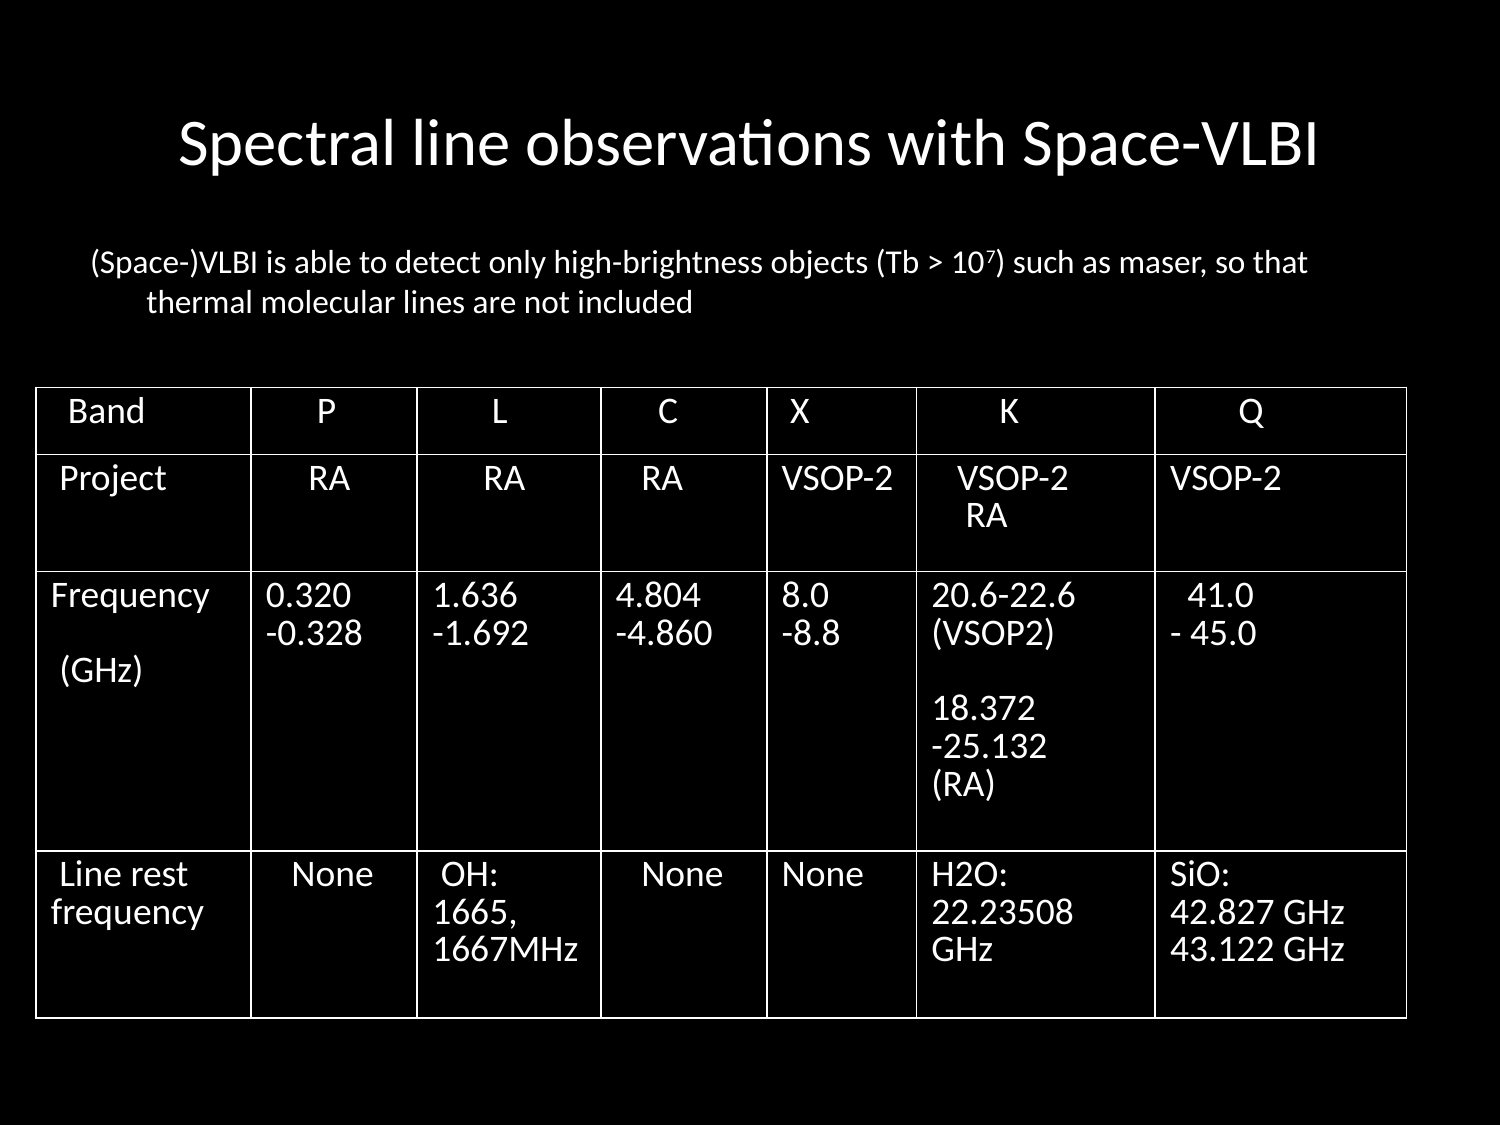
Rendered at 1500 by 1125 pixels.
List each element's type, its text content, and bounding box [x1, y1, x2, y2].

table_cell 20.6-22.6 (VSOP2) 18.372 -25.132 (RA) [917, 572, 1154, 850]
table_cell Project [37, 455, 250, 571]
table_cell 4.804 -4.860 [602, 572, 766, 850]
table_cell 0.320 -0.328 [252, 572, 416, 850]
table_cell 8.0 -8.8 [768, 572, 916, 850]
table_header K [917, 388, 1154, 454]
table_cell RA [418, 455, 600, 571]
list (Space-)VLBI is able to detect only high-brightness objects (Tb > 107) such as maser, so that thermal molecular lines are not included [75, 232, 1425, 358]
table_cell None [602, 852, 766, 1017]
table_header L [418, 388, 600, 454]
table_cell 41.0 - 45.0 [1156, 572, 1406, 850]
table_header C [602, 388, 766, 454]
table_cell VSOP-2 RA [917, 455, 1154, 571]
table_cell 1.636 -1.692 [418, 572, 600, 850]
table_cell Line rest frequency [37, 852, 250, 1017]
table_header Q [1156, 388, 1406, 454]
table_header P [252, 388, 416, 454]
table_cell Frequency (GHz) [37, 572, 250, 850]
table_header X [768, 388, 916, 454]
table_cell SiO: 42.827 GHz 43.122 GHz [1156, 852, 1406, 1017]
table_cell VSOP-2 [1156, 455, 1406, 571]
table_cell OH: 1665, 1667MHz [418, 852, 600, 1017]
table_cell RA [602, 455, 766, 571]
table_header Band [37, 388, 250, 454]
table_cell RA [252, 455, 416, 571]
title Spectral line observations with Space-VLBI [75, 45, 1425, 232]
table_cell H2O: 22.23508 GHz [917, 852, 1154, 1017]
table_cell None [252, 852, 416, 1017]
table_cell None [768, 852, 916, 1017]
table_cell VSOP-2 [768, 455, 916, 571]
